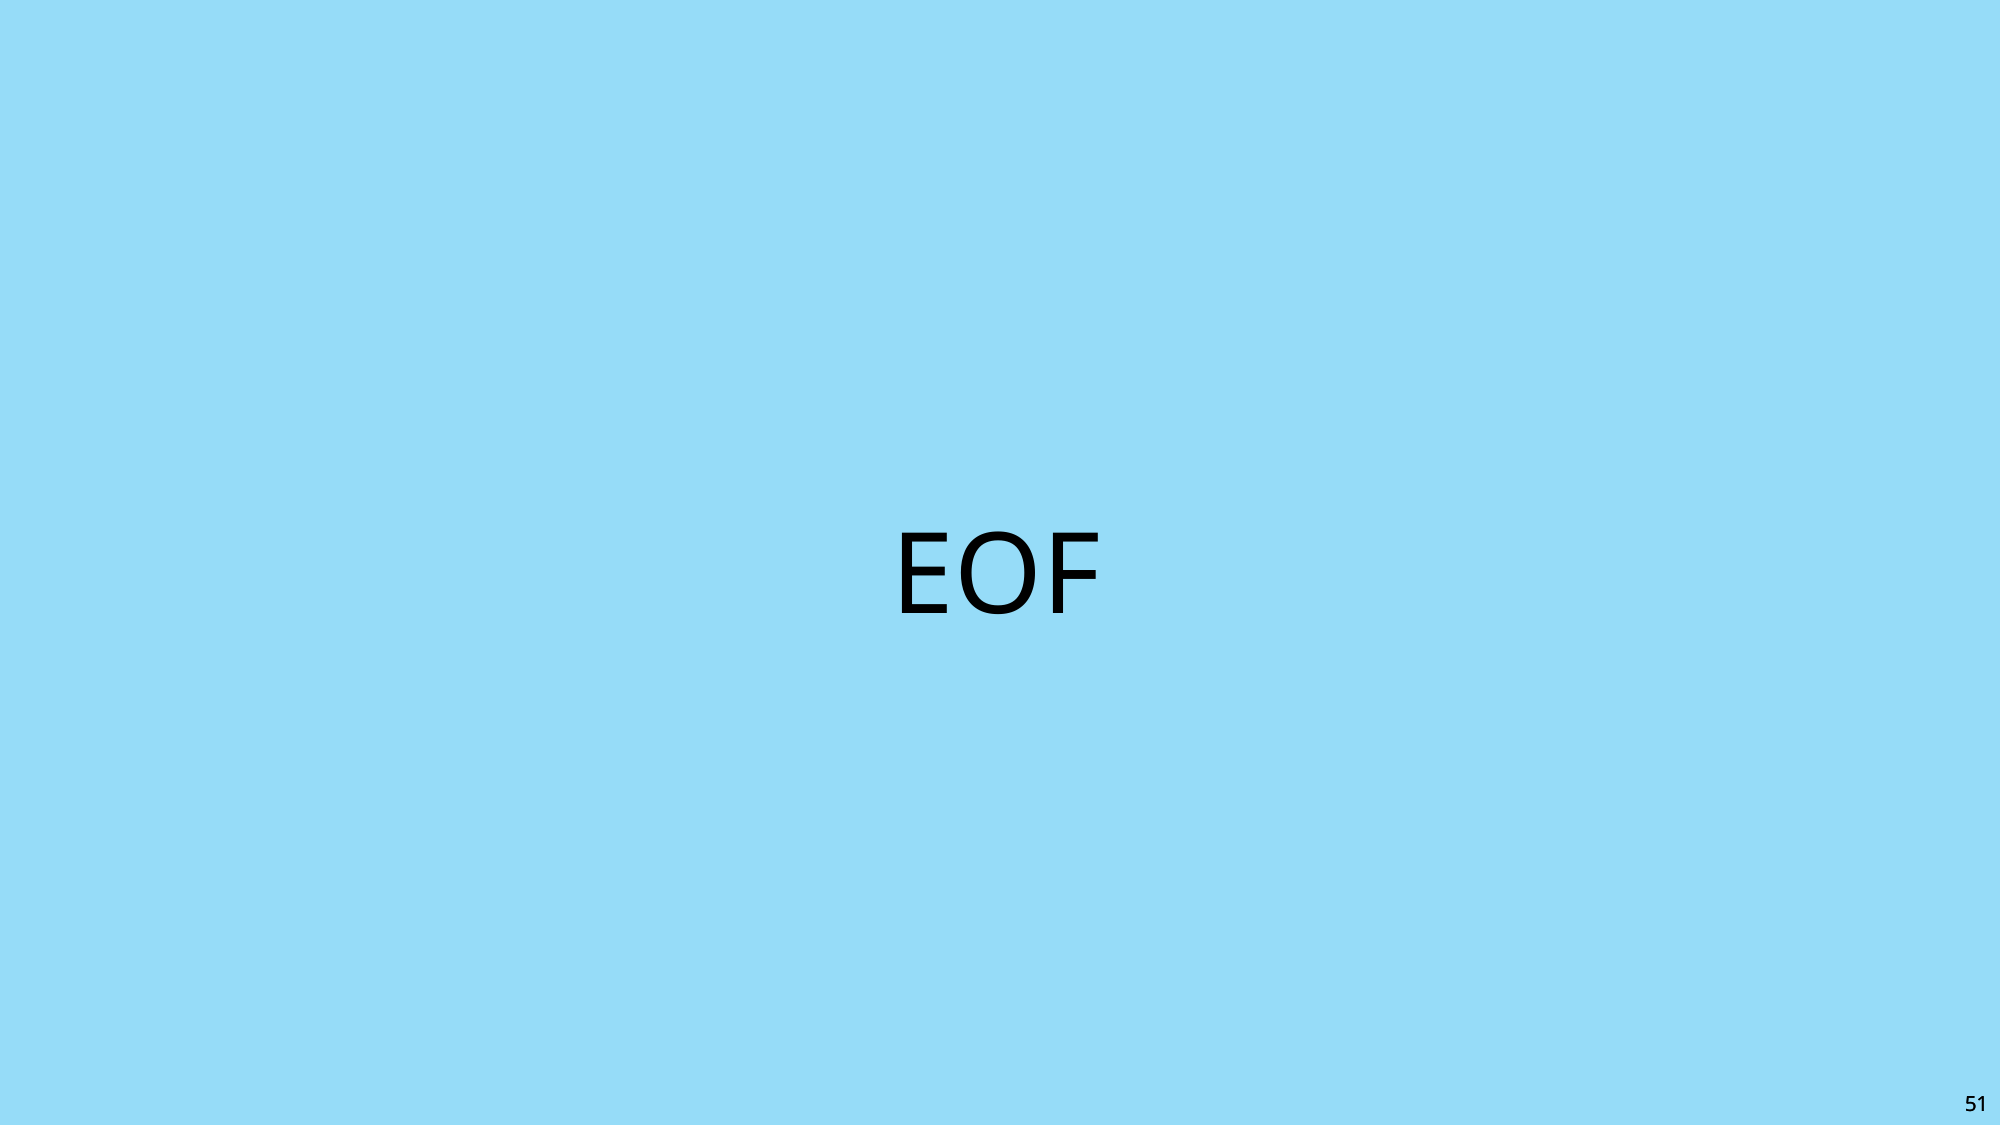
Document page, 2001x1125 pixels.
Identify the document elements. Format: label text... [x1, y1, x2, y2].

text_box EOF [125, 298, 1867, 827]
